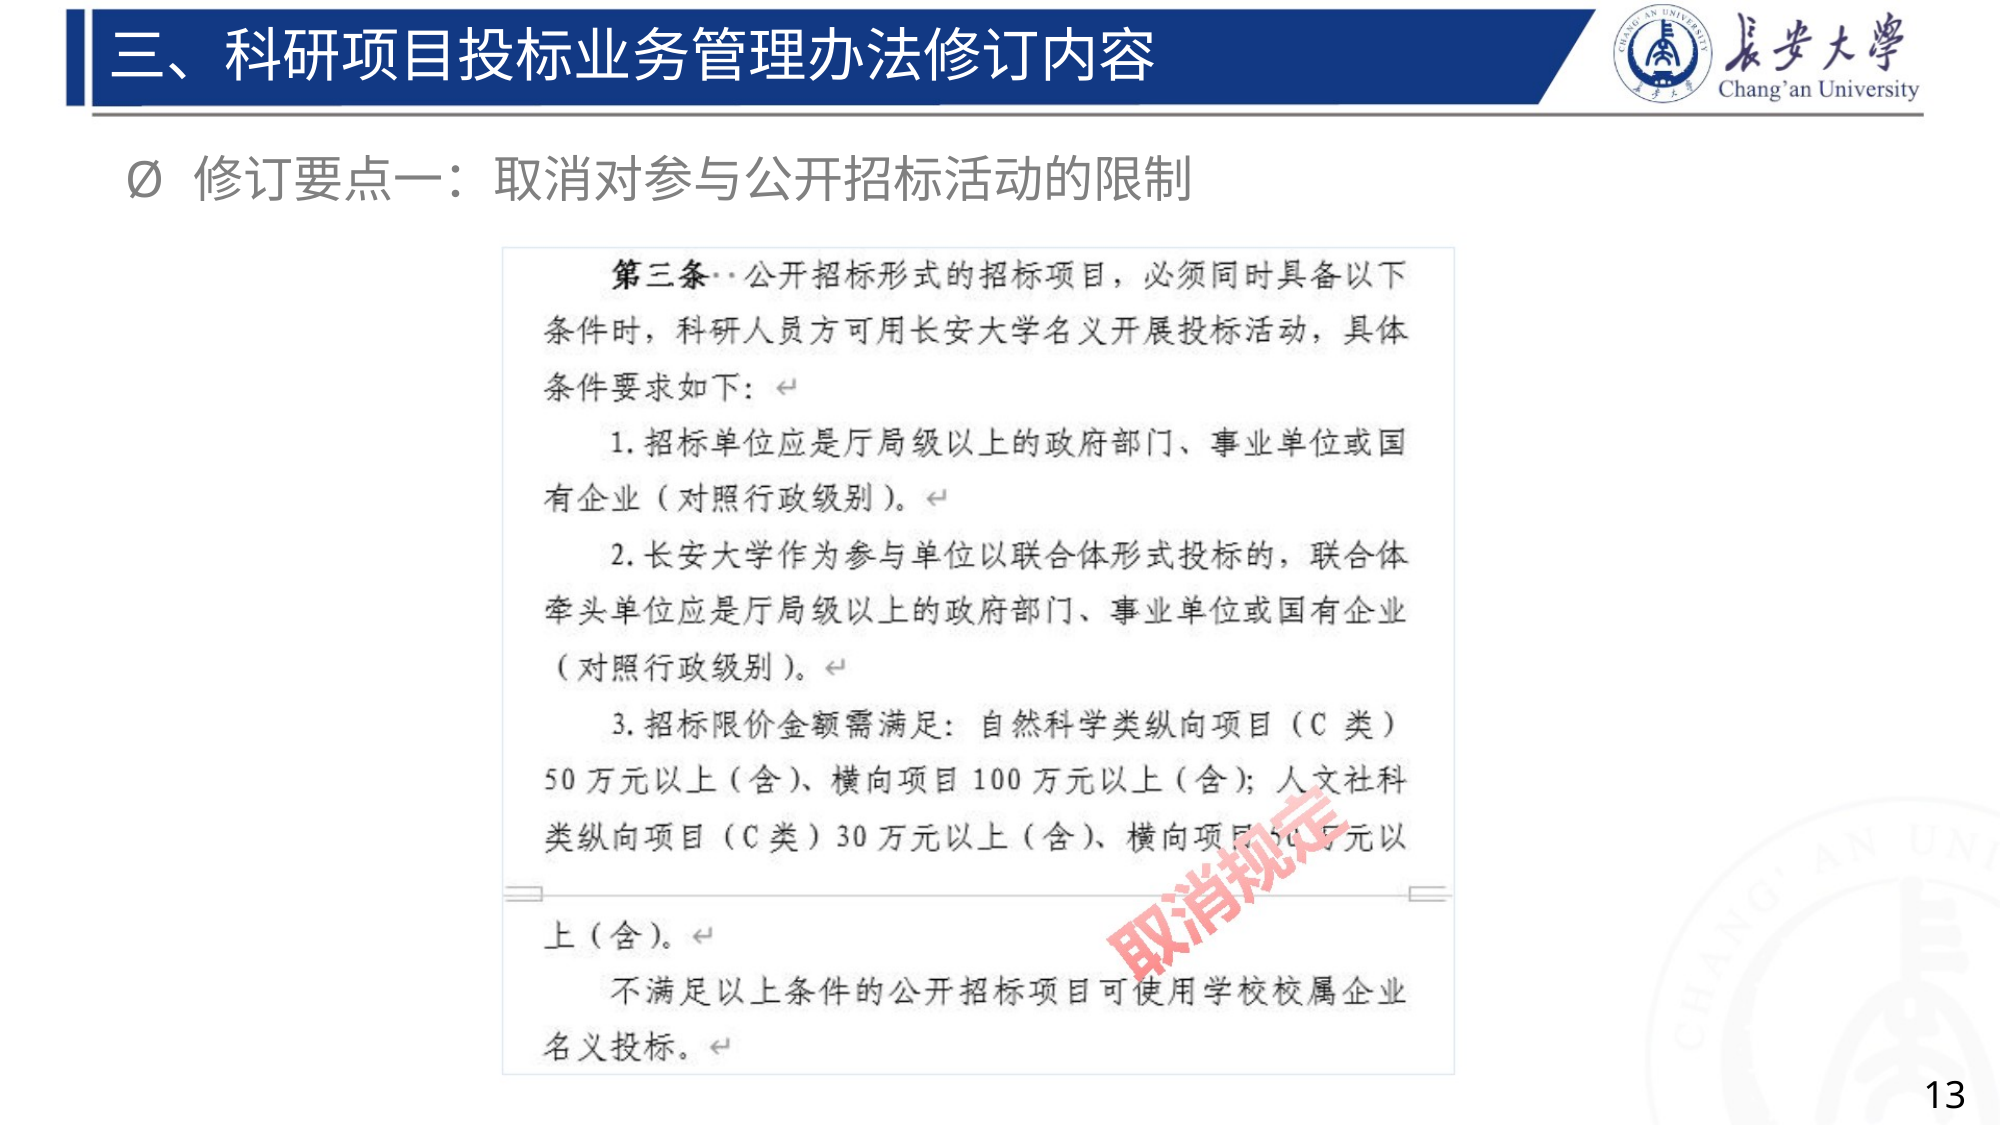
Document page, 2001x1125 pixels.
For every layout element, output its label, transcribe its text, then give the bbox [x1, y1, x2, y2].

text_box [0, 0, 2000, 1125]
text_box 三、科研项目投标业务管理办法修订内容 [108, 27, 1184, 88]
text_box 13 [1923, 1076, 1990, 1116]
text_box Ø 修订要点一：取消对参与公开招标活动的限制 [125, 155, 1207, 208]
